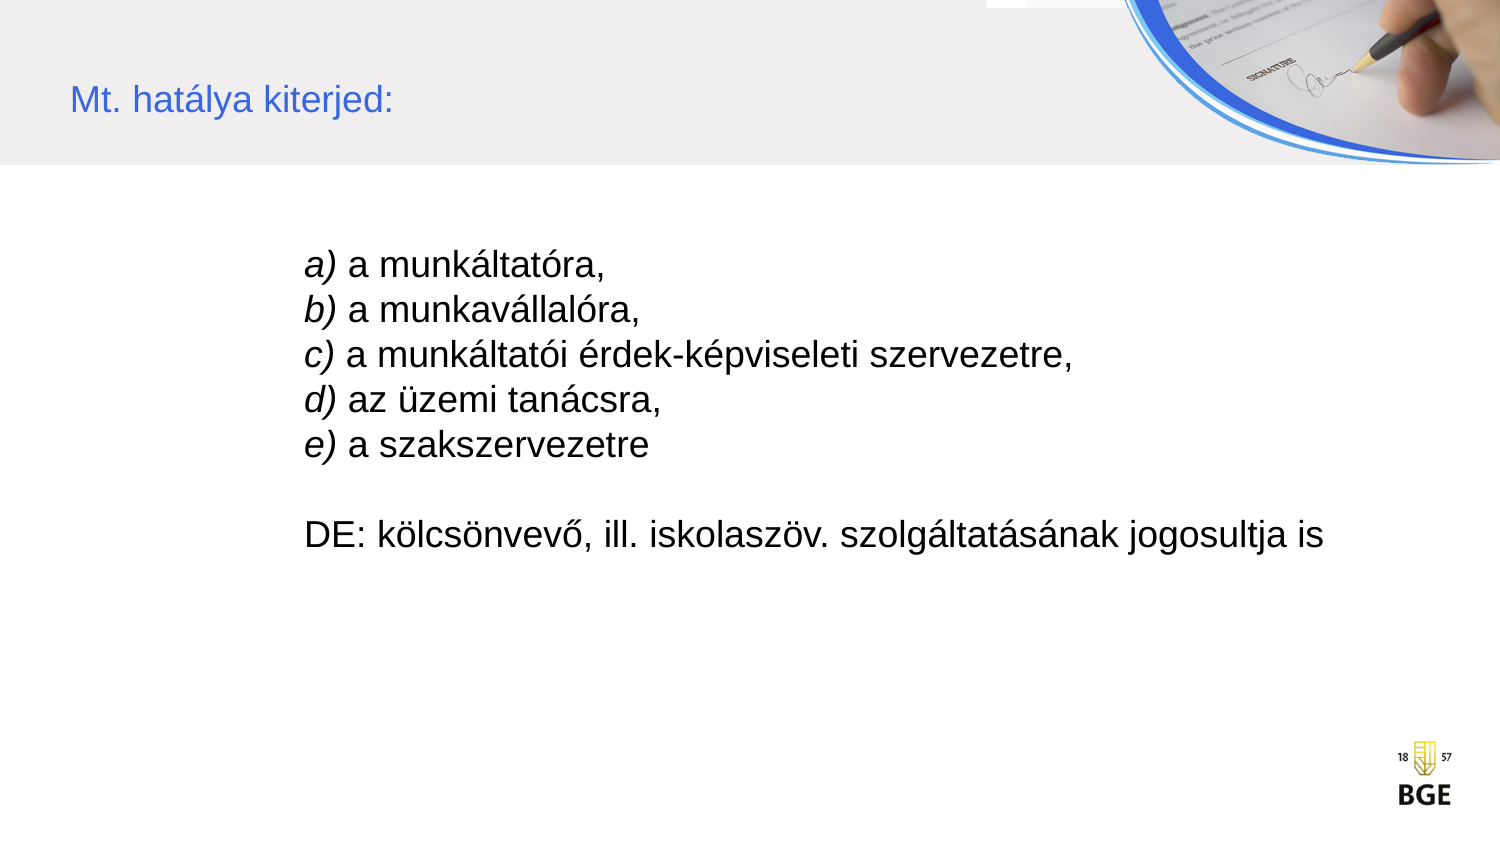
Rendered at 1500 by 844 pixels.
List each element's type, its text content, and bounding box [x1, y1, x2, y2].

picture [0, 0, 1500, 844]
text_box Mt. hatálya kiterjed: [55, 67, 410, 128]
text_box a) a munkáltatóra, b) a munkavállalóra, c) a munkáltatói érdek-képviseleti szervezetre, d) az üzemi tanácsra, e) a szakszervezetre DE: kölcsönvevő, ill. iskolaszöv. szolgáltatásának jogosultja is [289, 232, 1362, 563]
